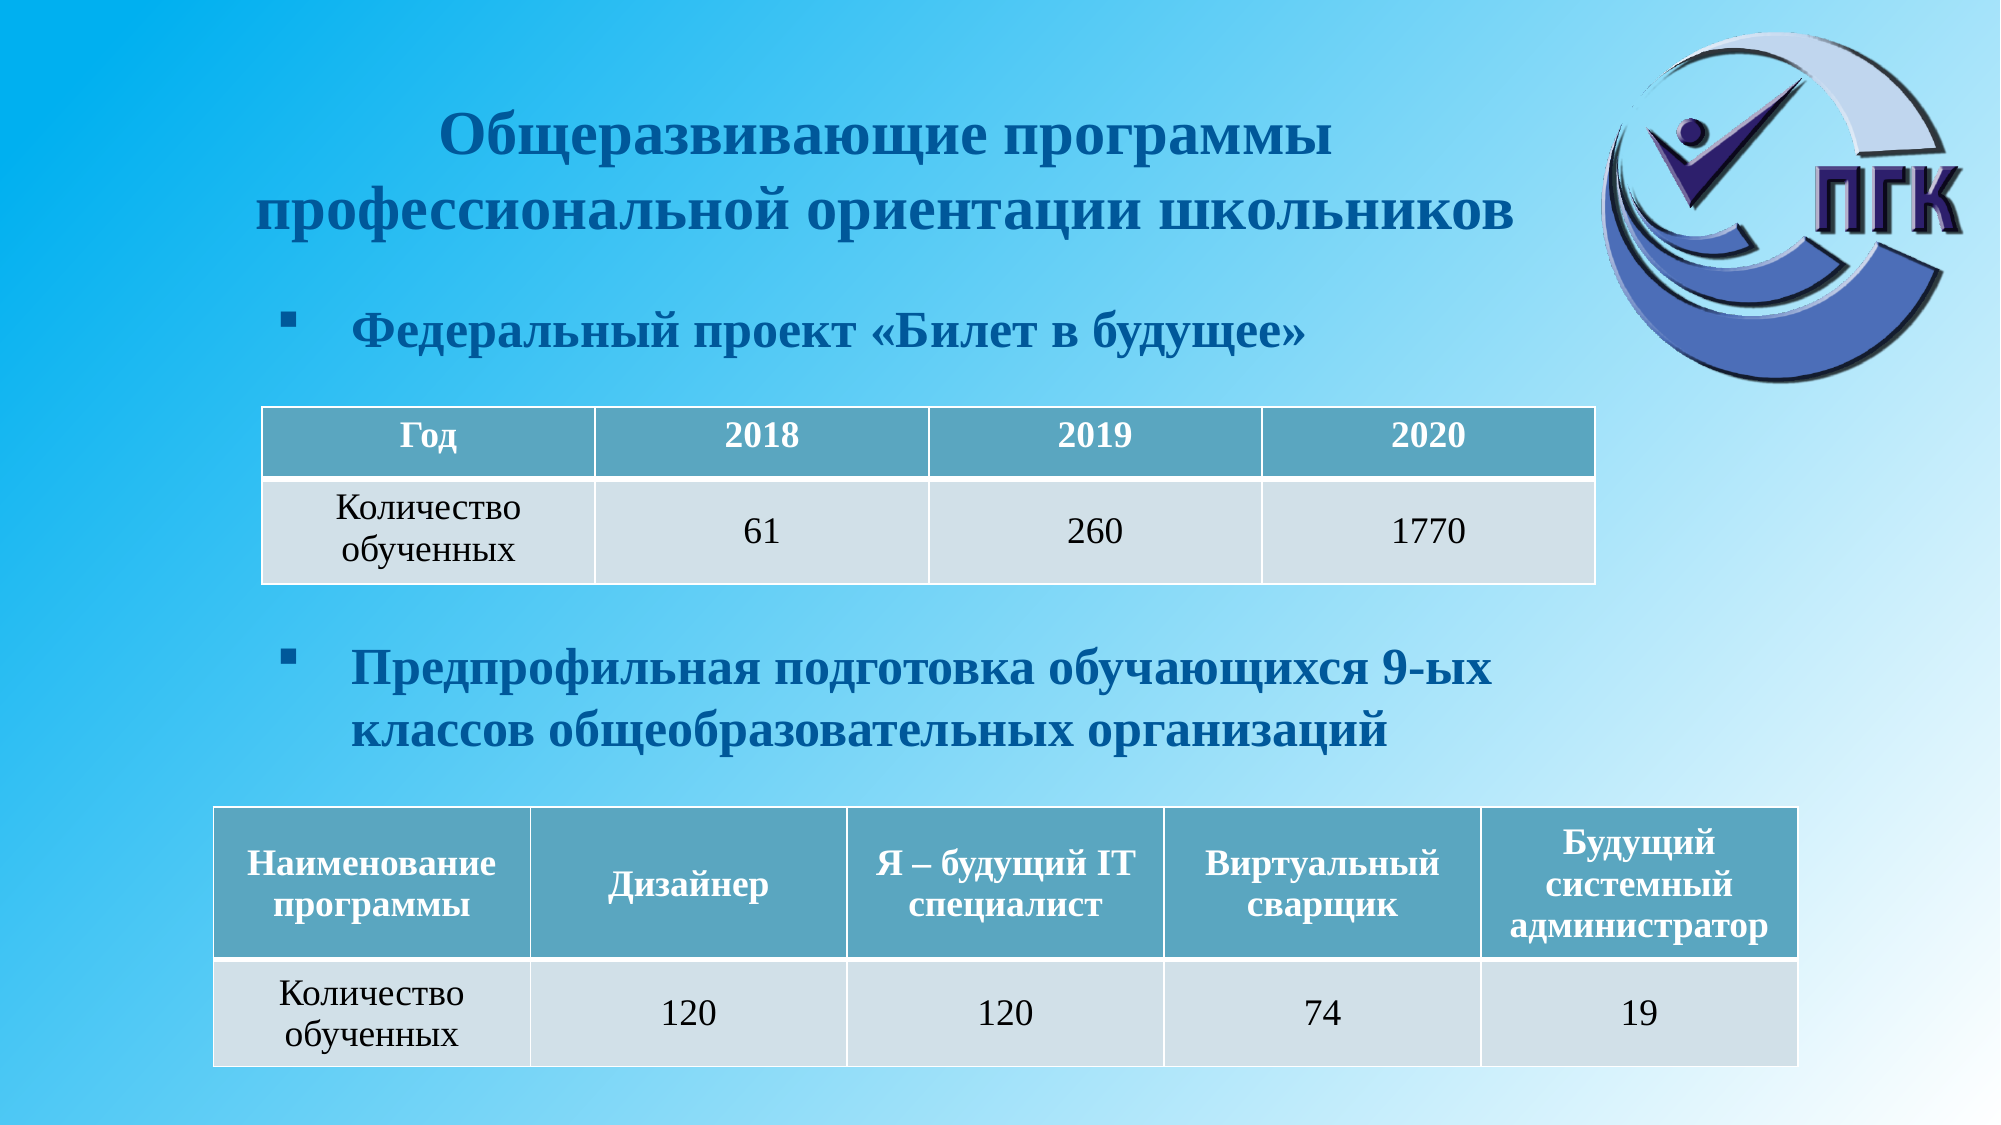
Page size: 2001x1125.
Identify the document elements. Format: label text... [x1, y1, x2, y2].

table_header Я – будущий IT специалист [848, 808, 1163, 957]
table_header Будущий системный администратор [1482, 808, 1797, 957]
table_header 2019 [930, 408, 1261, 476]
table_header Наименование программы [214, 808, 530, 957]
table_cell 74 [1165, 962, 1480, 1066]
table_cell 120 [531, 962, 846, 1066]
table_cell 61 [596, 482, 928, 583]
text_box Предпрофильная подготовка обучающихся 9-ых классов общеобразовательных организаций [261, 624, 1511, 765]
table_cell 260 [930, 482, 1261, 583]
text_box Федеральный проект «Билет в будущее» [261, 287, 1511, 366]
table_cell Количество обученных [214, 962, 530, 1066]
text_box Общеразвивающие программы профессиональной ориентации школьников [213, 84, 1559, 325]
table_cell 1770 [1263, 482, 1594, 583]
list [1588, 15, 1974, 401]
table_header Виртуальный сварщик [1165, 808, 1480, 957]
table_cell Количество обученных [263, 482, 594, 583]
table_header Год [263, 408, 594, 476]
table_header 2020 [1263, 408, 1594, 476]
table_cell 120 [848, 962, 1163, 1066]
table_header Дизайнер [531, 808, 846, 957]
table_cell 19 [1482, 962, 1797, 1066]
table_header 2018 [596, 408, 928, 476]
